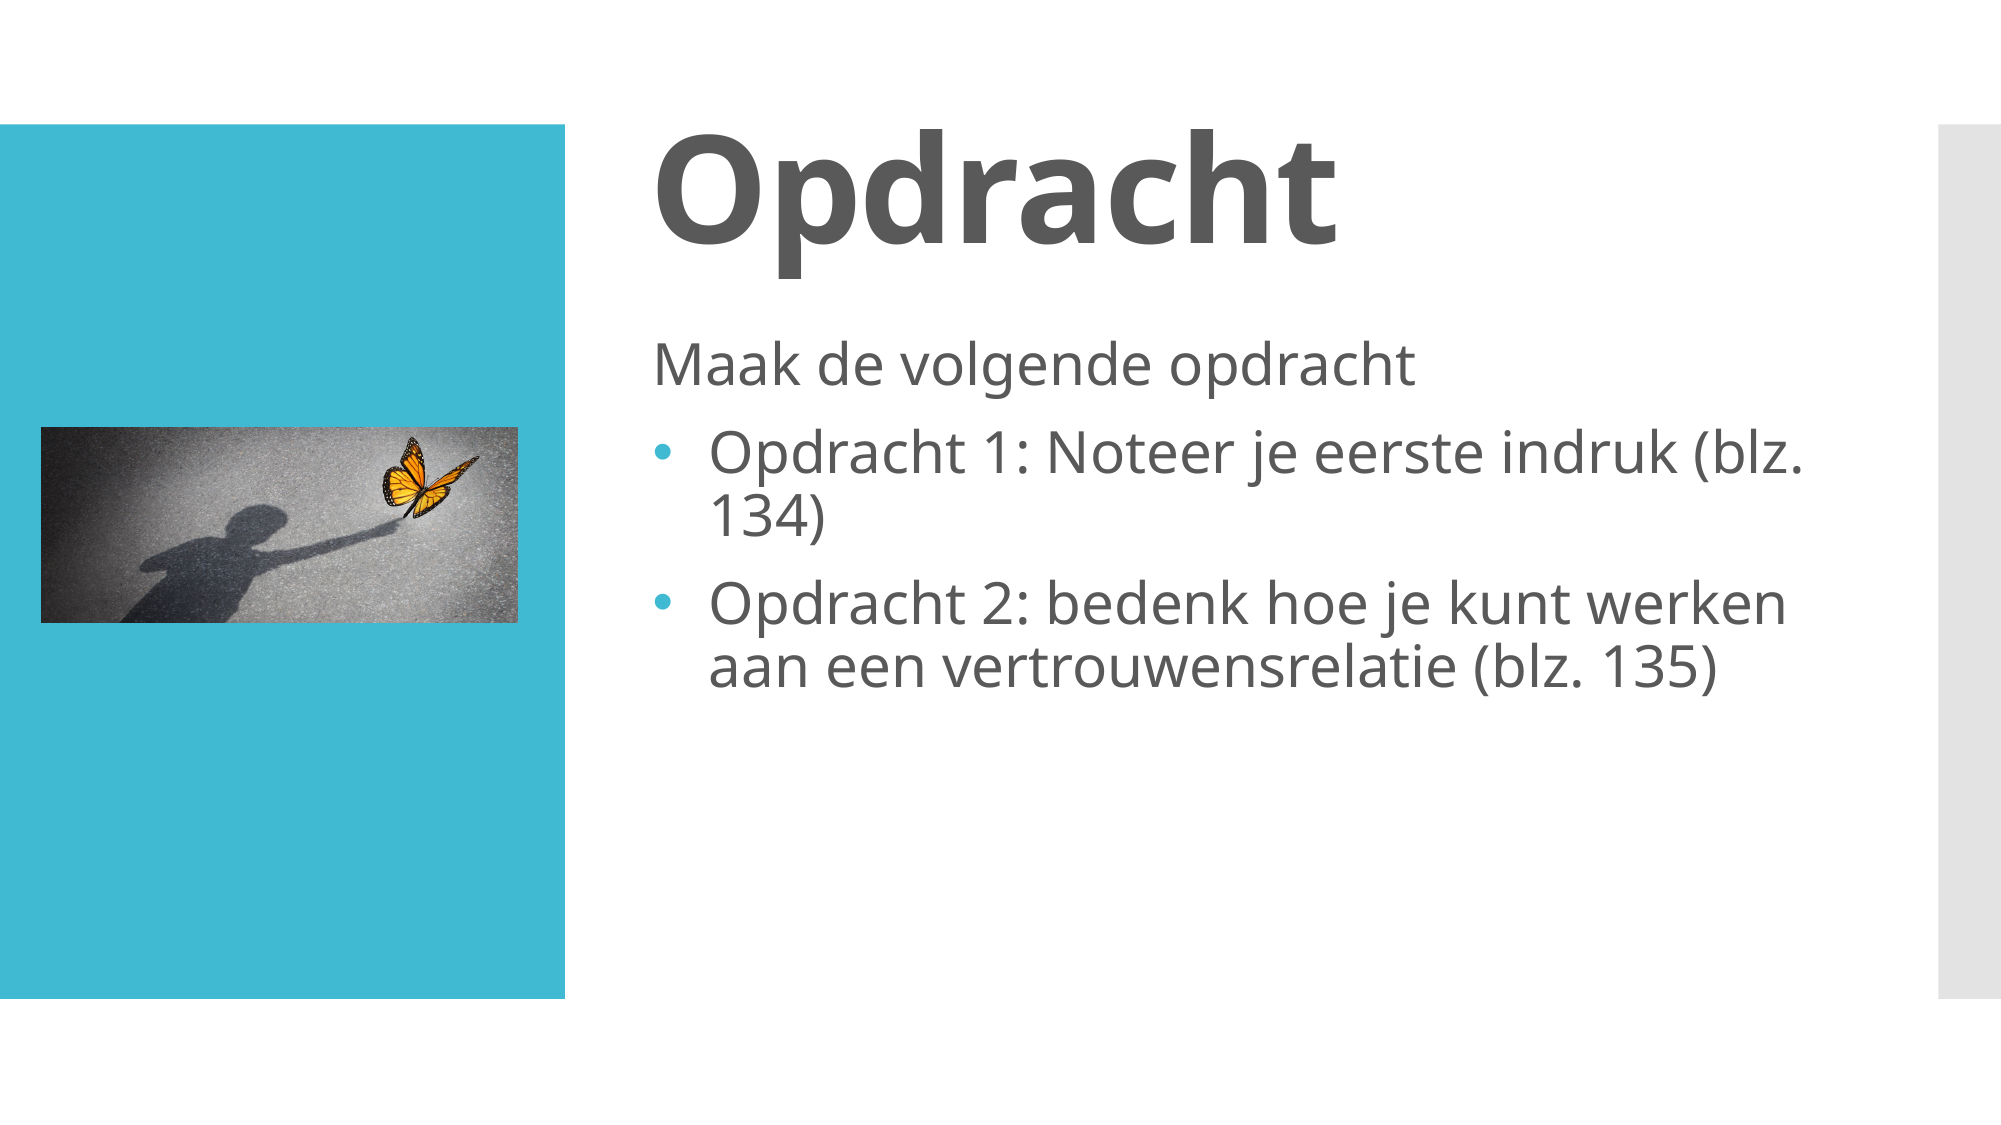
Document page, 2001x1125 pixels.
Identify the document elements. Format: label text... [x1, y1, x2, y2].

list Maak de volgende opdracht Opdracht 1: Noteer je eerste indruk (blz. 134) Opdracht 2: bedenk hoe je kunt werken aan een vertrouwensrelatie (blz. 135) [637, 327, 1838, 917]
title Opdracht [634, 91, 1835, 284]
picture [41, 426, 518, 623]
